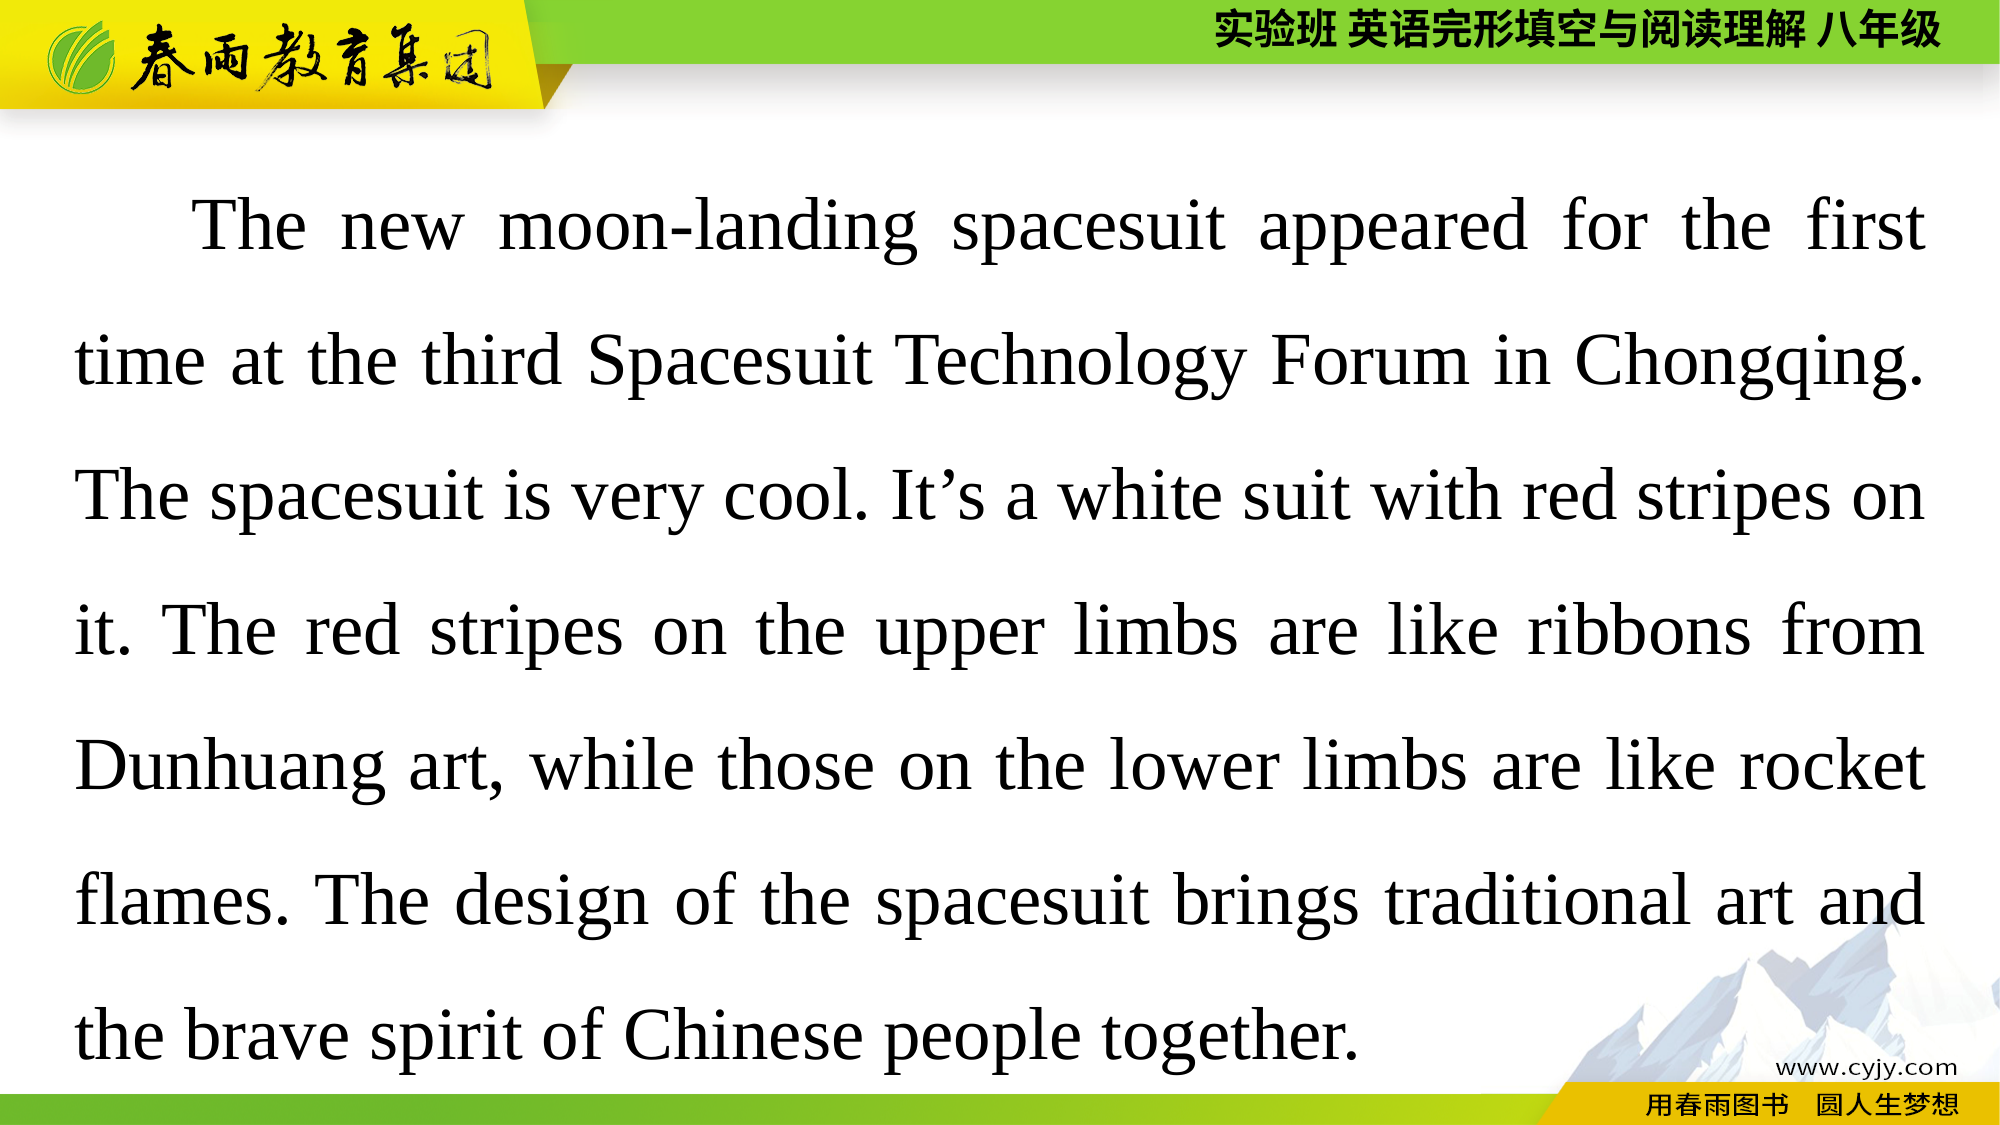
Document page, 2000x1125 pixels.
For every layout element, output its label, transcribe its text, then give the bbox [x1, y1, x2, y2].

picture [0, 0, 2000, 1125]
list The new moon-landing spacesuit appeared for the first time at the third Spacesuit Technology Forum in Chongqing. The spacesuit is very cool. It’s a white suit with red stripes on it. The red stripes on the upper limbs are like ribbons from Dunhuang art, while those on the lower limbs are like rocket flames. The design of the spacesuit brings traditional art and the brave spirit of Chinese people together. [59, 122, 1944, 1076]
